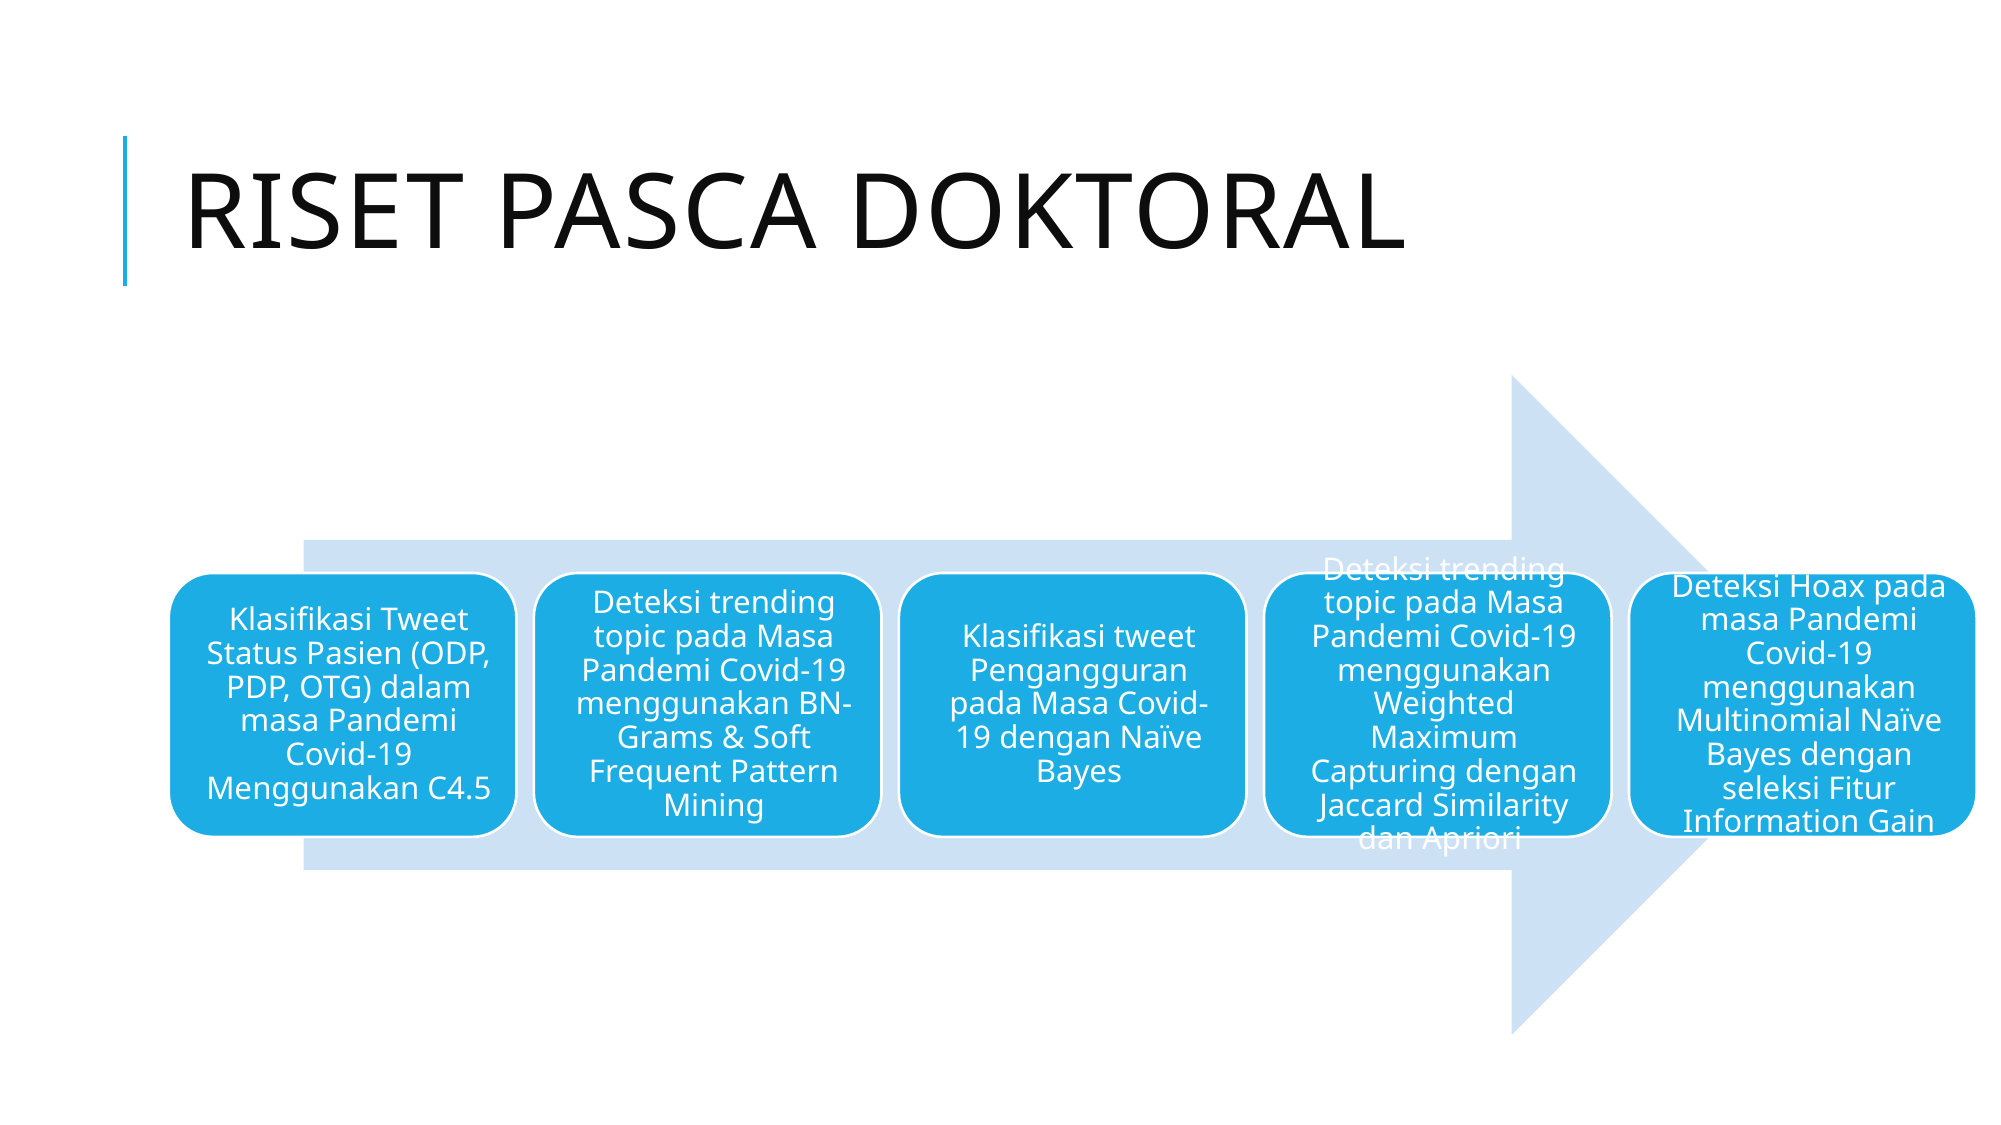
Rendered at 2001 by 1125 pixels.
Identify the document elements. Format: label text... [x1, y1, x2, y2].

title Riset Pasca Doktoral [168, 96, 1763, 342]
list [167, 374, 1978, 1036]
